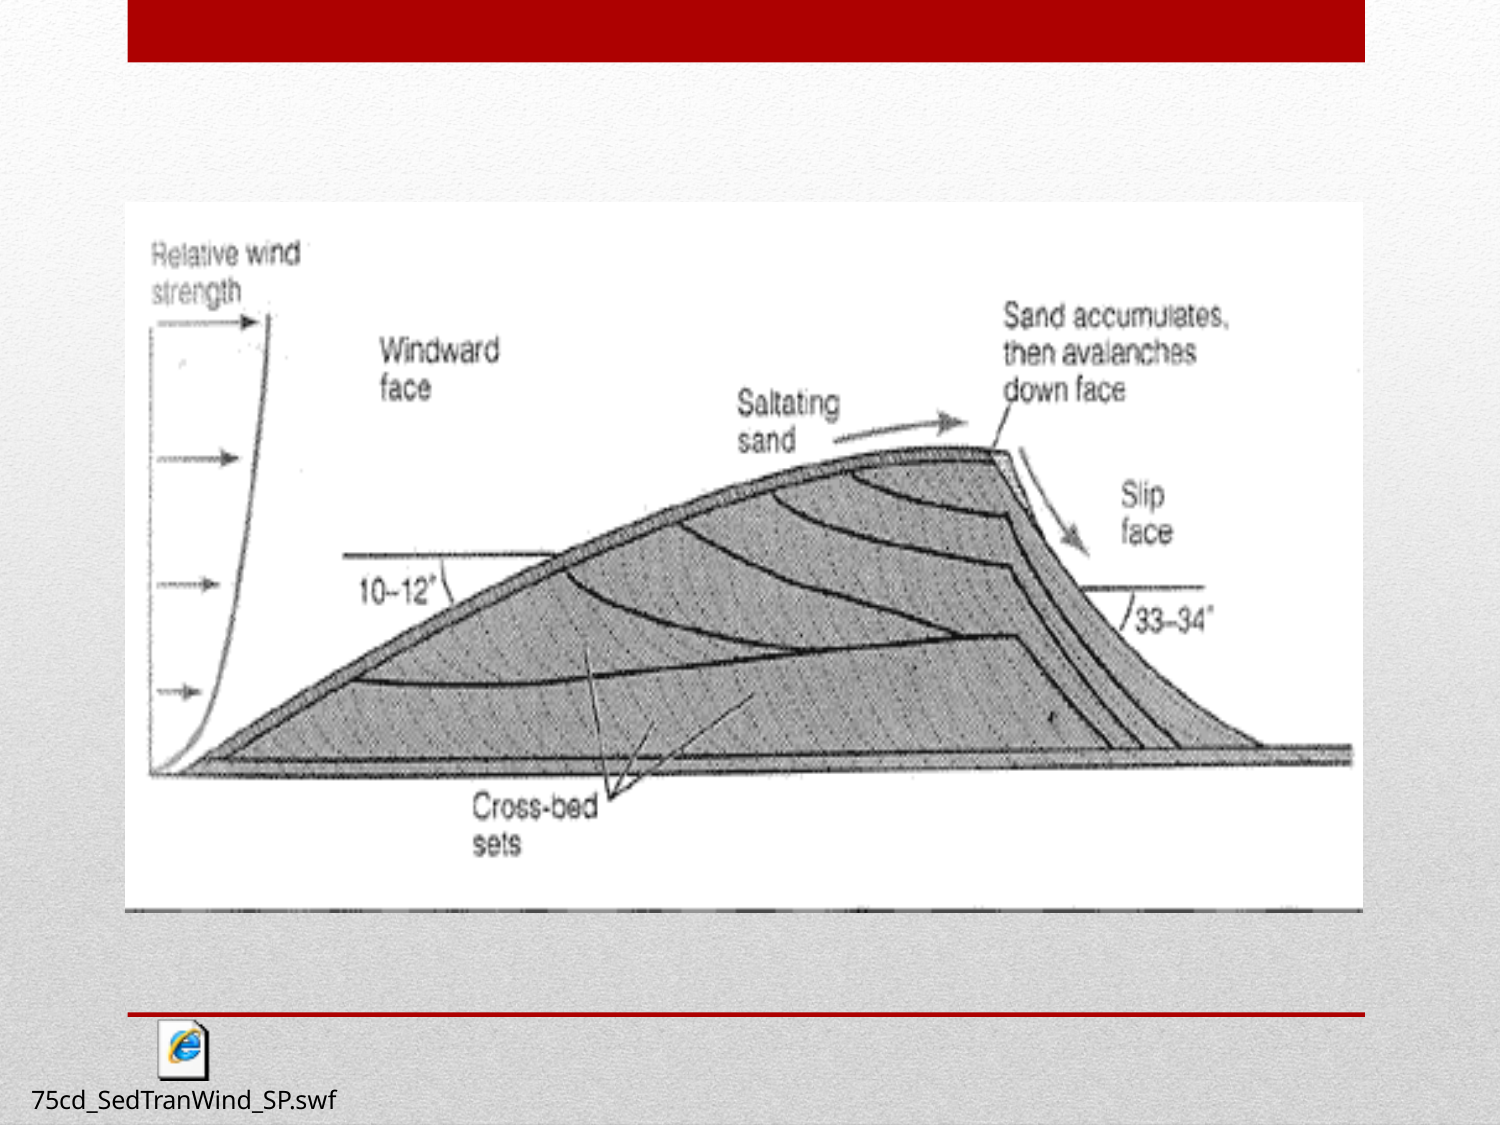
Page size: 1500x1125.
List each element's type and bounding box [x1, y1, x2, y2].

picture [124, 202, 1364, 914]
text_box [0, 1011, 368, 1125]
